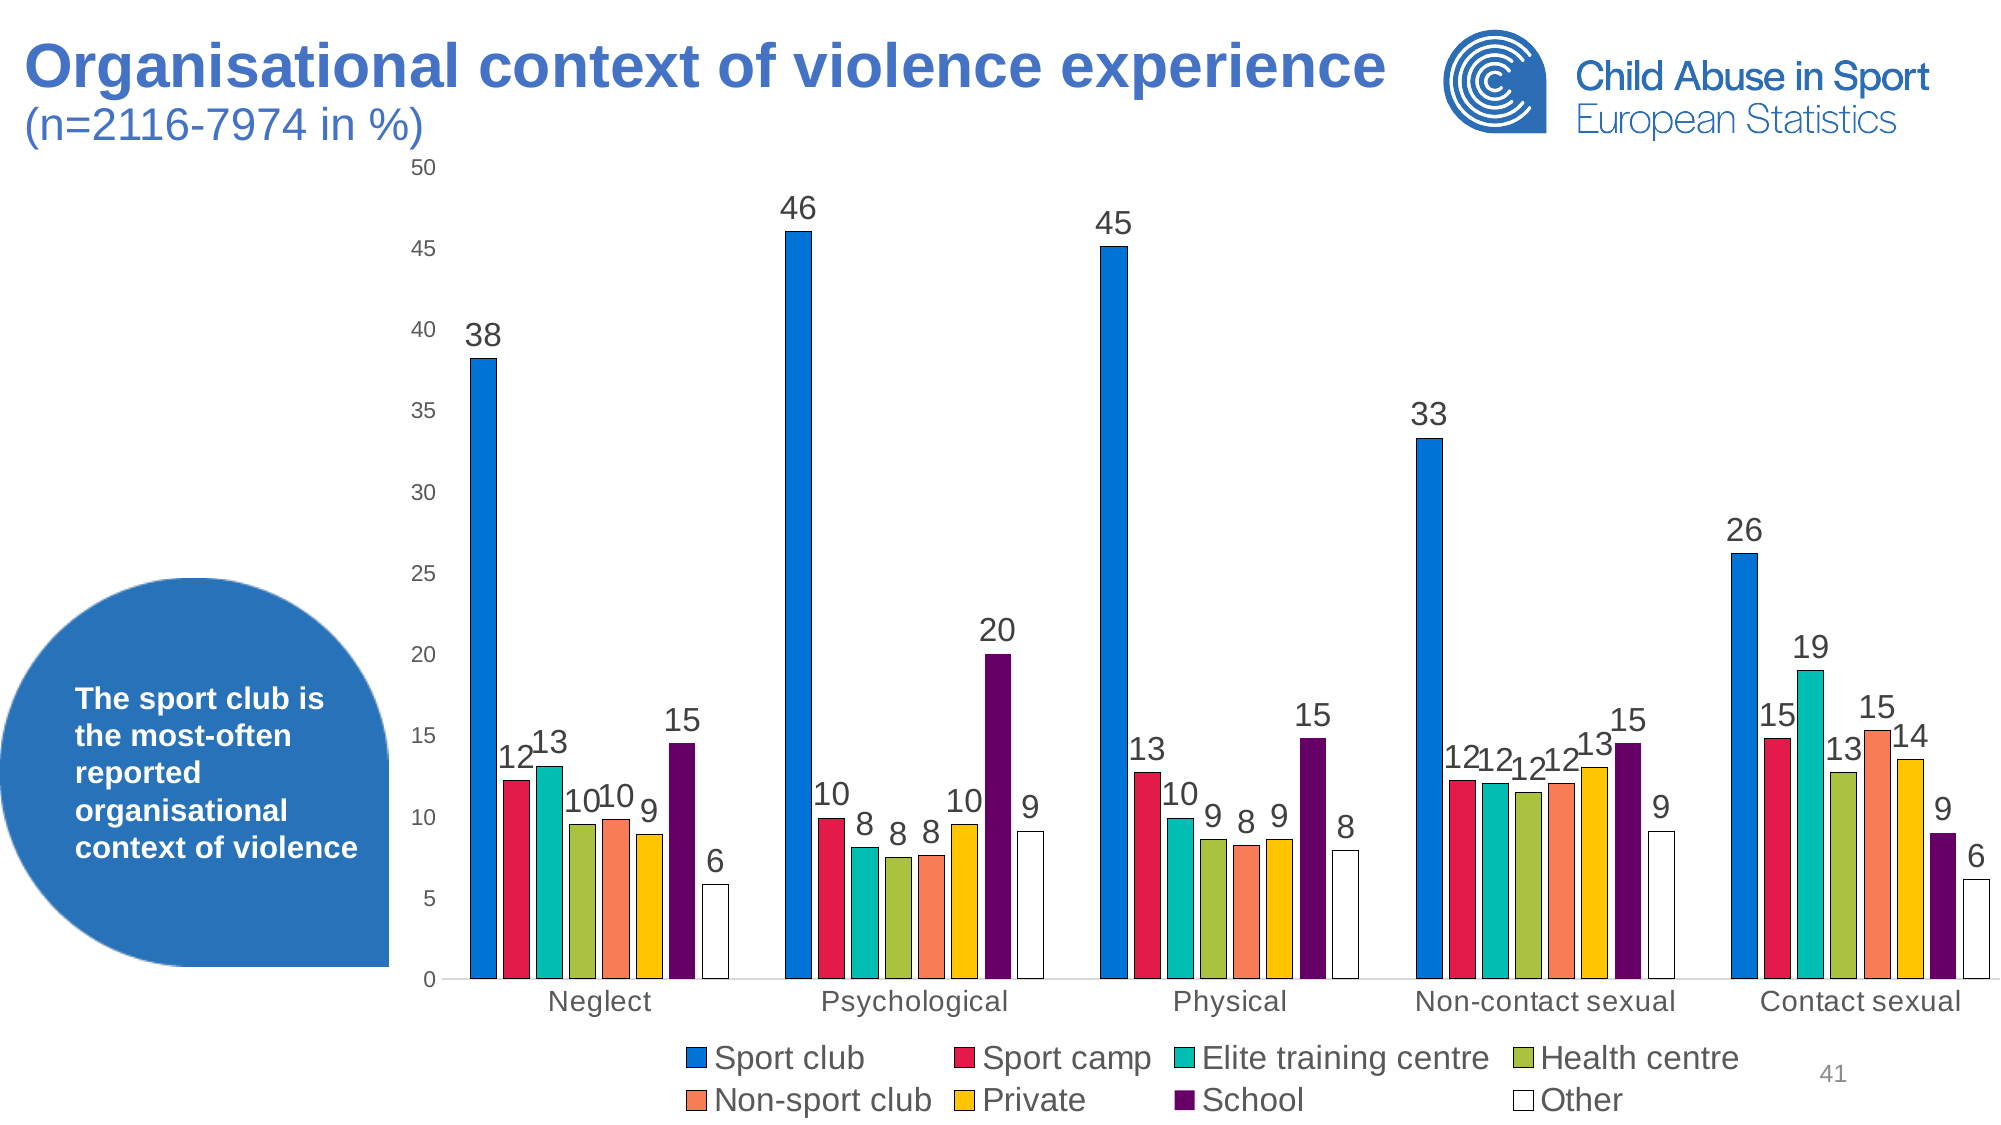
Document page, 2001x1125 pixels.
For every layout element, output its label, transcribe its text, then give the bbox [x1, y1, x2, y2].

text_box Organisational context of violence experience (n=2116-7974 in %) [9, 23, 1382, 160]
picture [1382, 0, 1991, 150]
picture [0, 578, 389, 967]
chart [388, 150, 2000, 1125]
